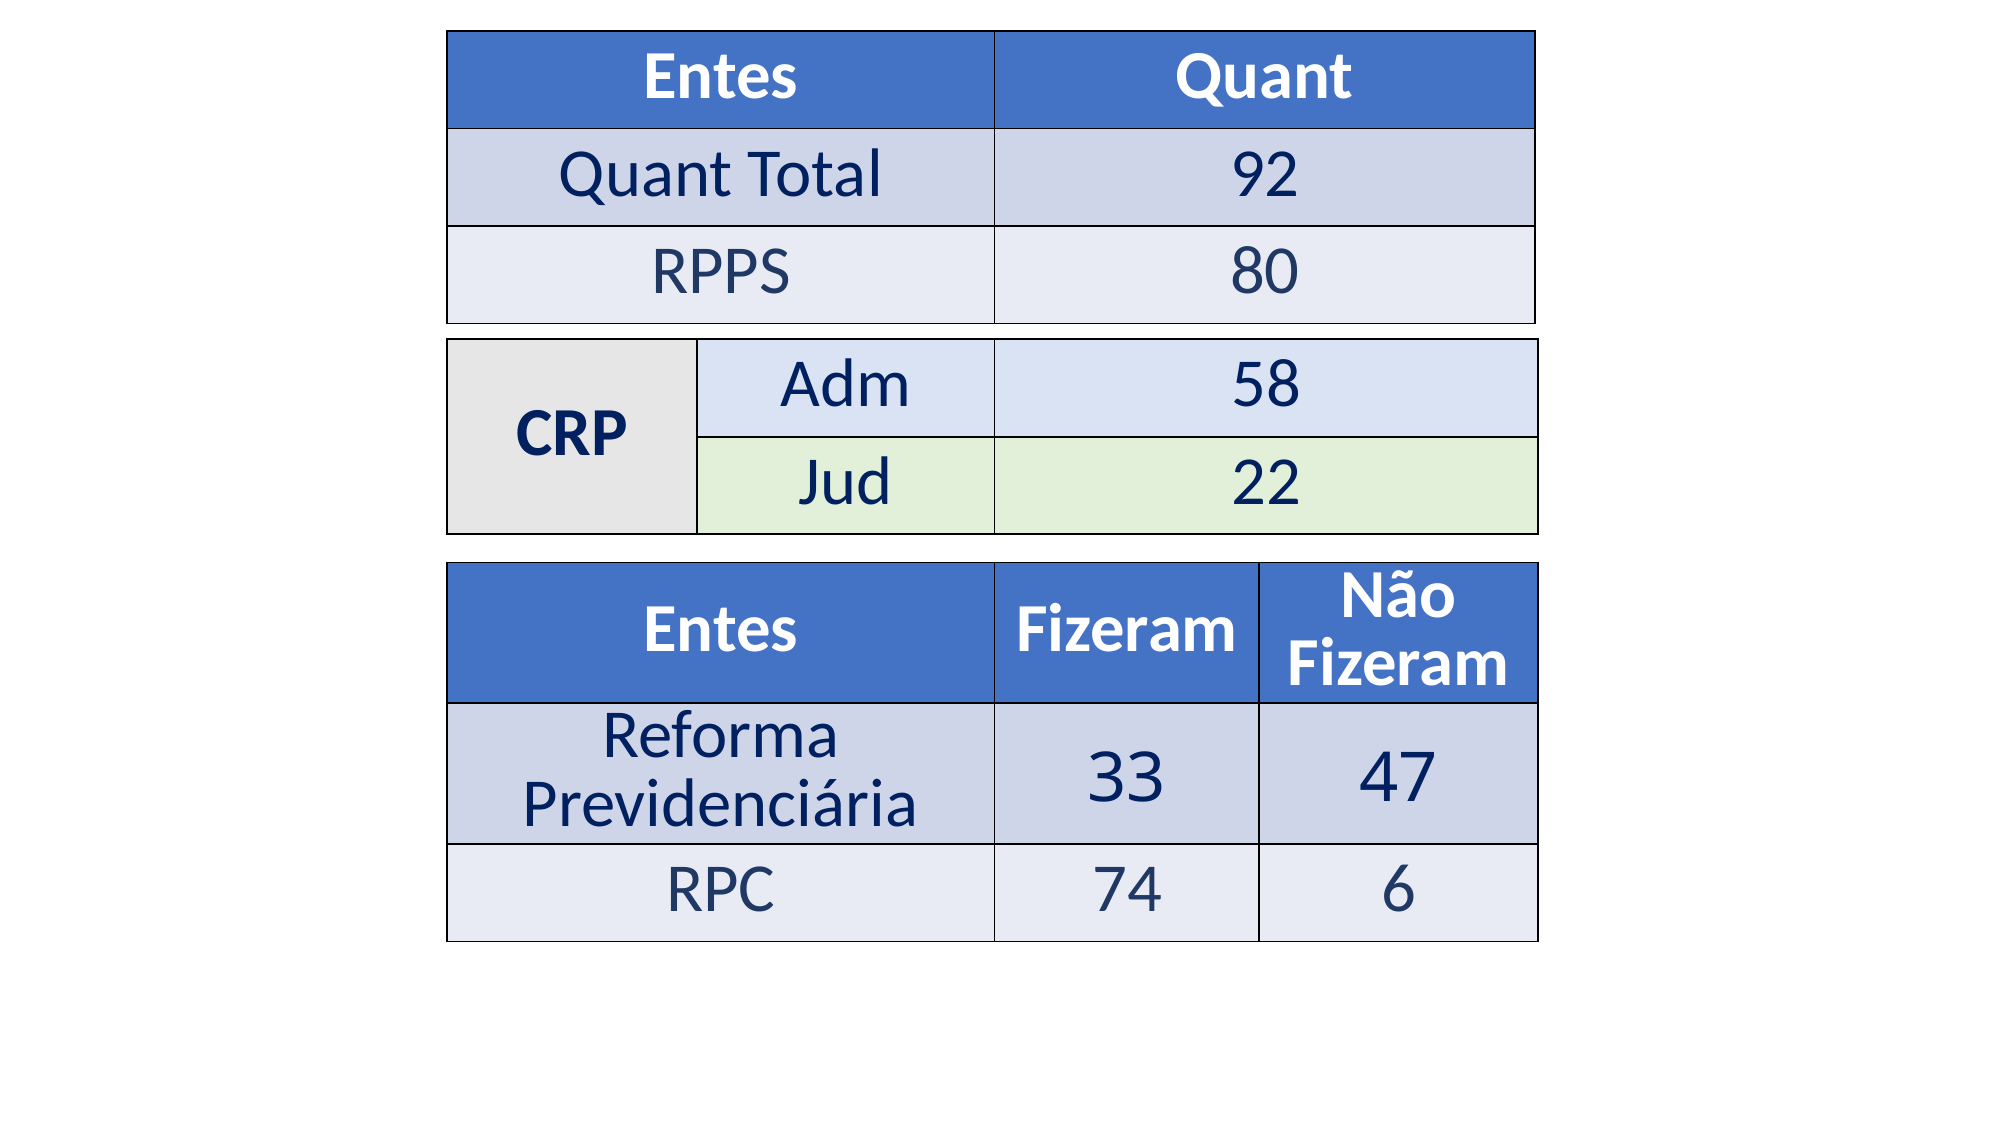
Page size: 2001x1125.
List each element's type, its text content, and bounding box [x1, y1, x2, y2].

table_cell 22 [995, 438, 1537, 533]
table_cell Reforma Previdenciária [448, 704, 994, 843]
table_cell 33 [995, 704, 1258, 843]
table_cell 6 [1260, 845, 1537, 941]
table_header Quant [995, 32, 1534, 128]
table_cell 80 [995, 227, 1534, 323]
table_cell 74 [995, 845, 1258, 941]
table_cell 47 [1260, 704, 1537, 843]
table_header CRP [448, 340, 696, 533]
table_header Fizeram [995, 563, 1258, 702]
table_cell RPPS [448, 227, 994, 323]
table_header Adm [698, 340, 994, 436]
table_header 58 [995, 340, 1537, 436]
table_cell Quant Total [448, 129, 994, 225]
table_header Não Fizeram [1260, 563, 1537, 702]
table_cell Jud [698, 438, 994, 533]
table_header Entes [448, 32, 994, 128]
table_header Entes [448, 563, 994, 702]
table_cell 92 [995, 129, 1534, 225]
table_cell RPC [448, 845, 994, 941]
